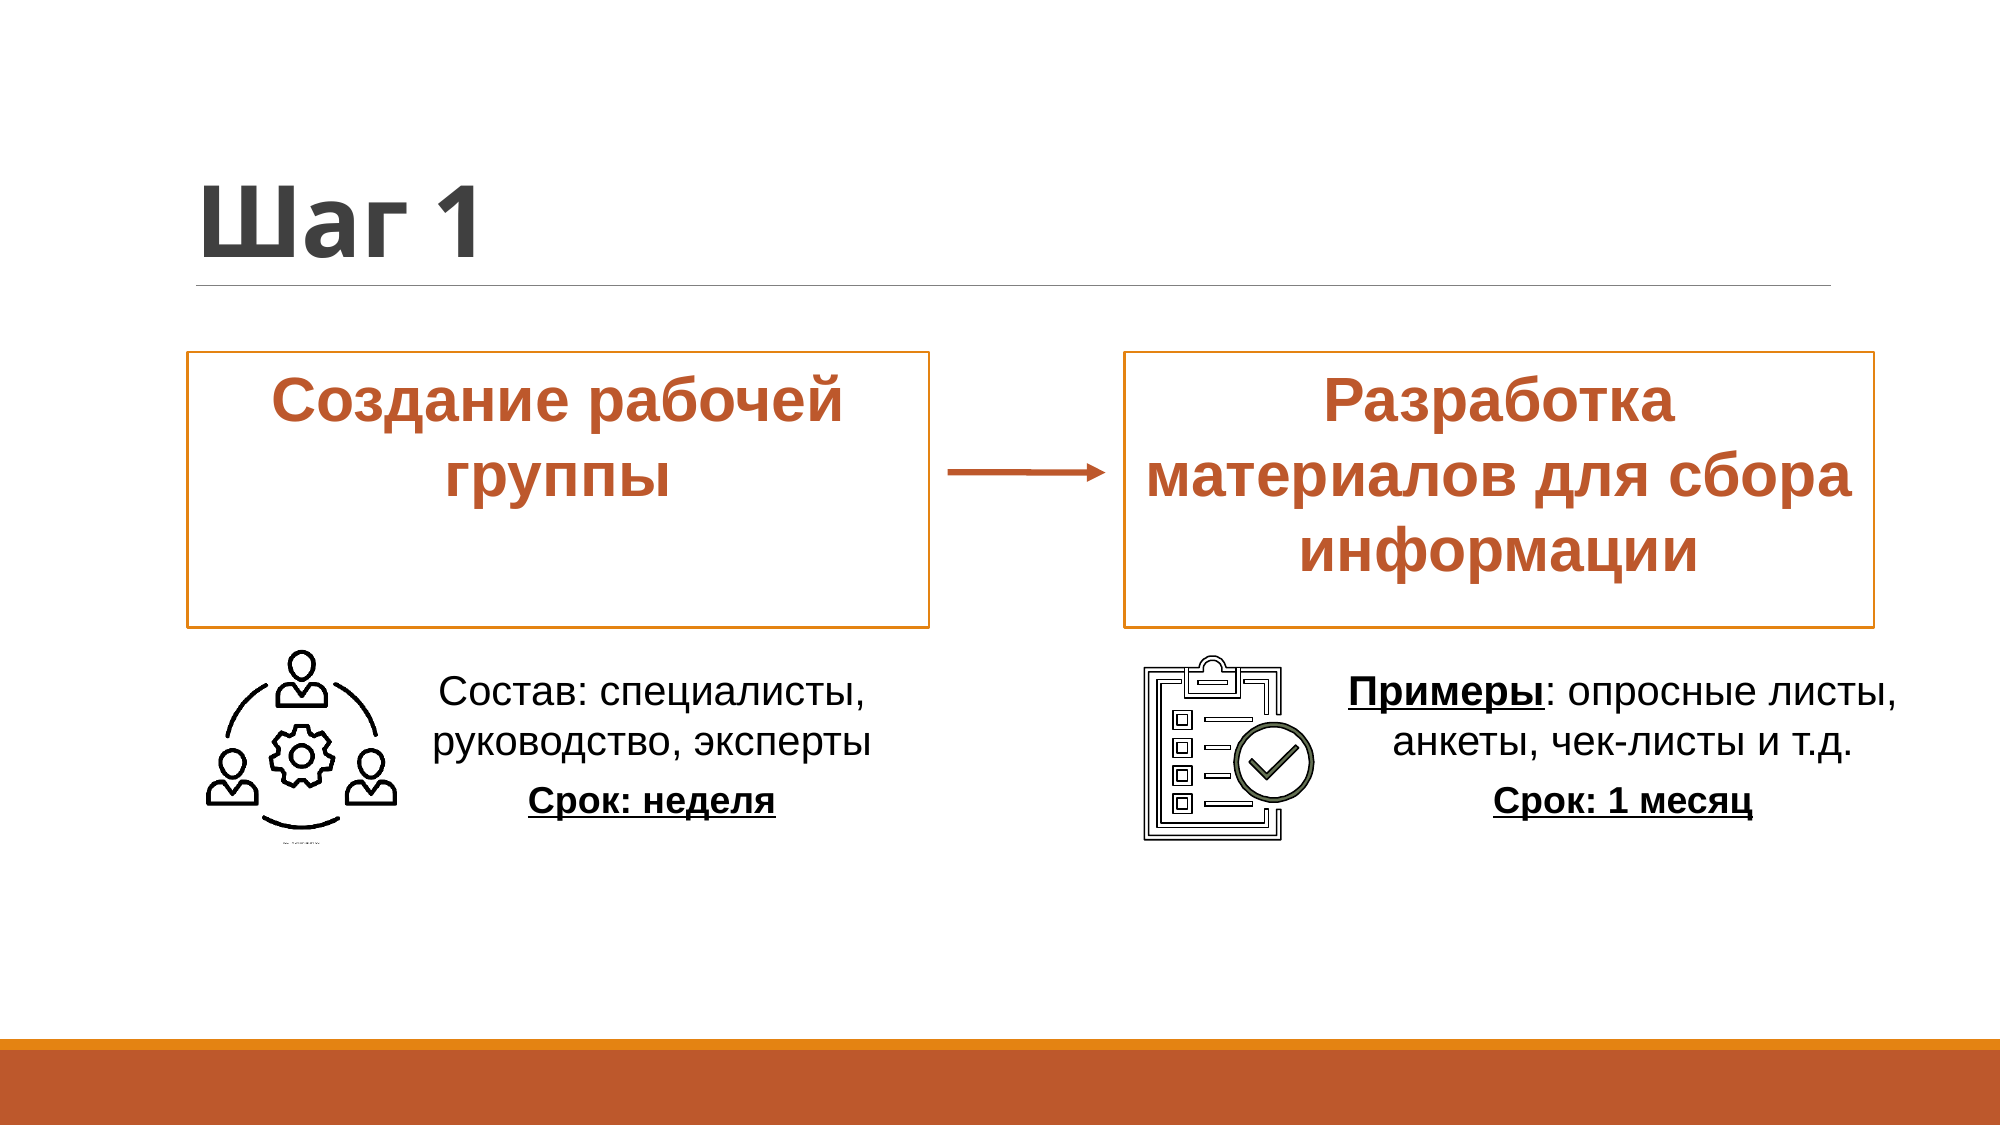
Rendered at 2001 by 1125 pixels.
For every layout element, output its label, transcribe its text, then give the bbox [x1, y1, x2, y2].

text_box Создание рабочей группы [186, 351, 930, 629]
text_box Разработка материалов для сбора информации [1123, 351, 1875, 629]
text_box Состав: специалисты, руководство, эксперты Срок: неделя [401, 656, 903, 927]
title Шаг 1 [180, 47, 1830, 285]
picture [192, 629, 410, 848]
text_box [1143, 655, 1315, 841]
text_box Примеры: опросные листы, анкеты, чек-листы и т.д. Срок: 1 месяц [1328, 656, 1918, 927]
